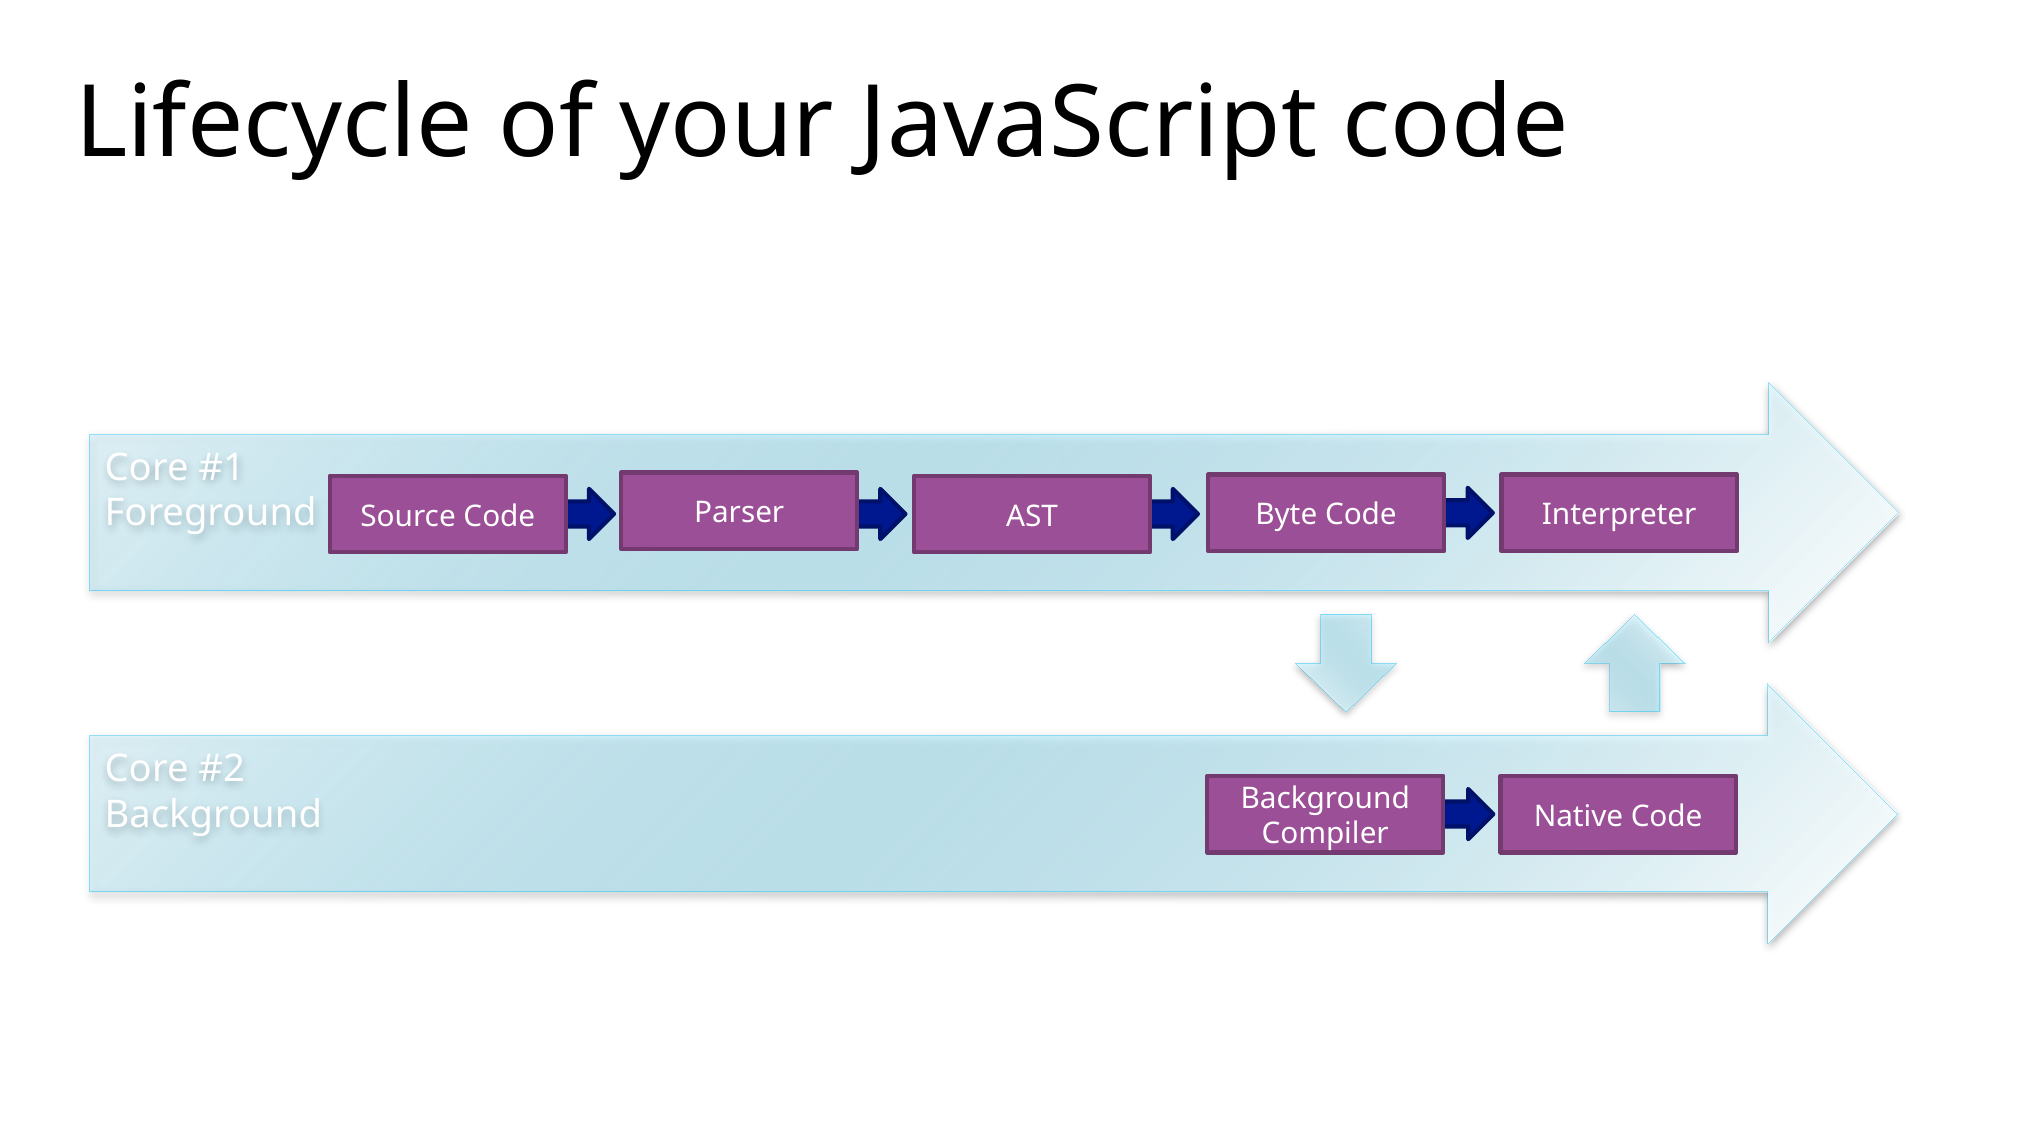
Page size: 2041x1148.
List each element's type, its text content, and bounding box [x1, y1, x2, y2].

text_box AST [912, 474, 1152, 554]
text_box Source Code [328, 474, 568, 554]
text_box [568, 486, 617, 541]
text_box Background Compiler [1205, 774, 1445, 855]
text_box Core #2 Background [89, 683, 1898, 944]
text_box [859, 486, 908, 541]
text_box Parser [619, 470, 859, 551]
title Lifecycle of your JavaScript code [45, 48, 1996, 199]
text_box [1446, 485, 1495, 540]
text_box Core #1 Foreground [89, 382, 1899, 643]
text_box Interpreter [1499, 472, 1739, 553]
text_box [1295, 614, 1397, 712]
text_box Native Code [1498, 774, 1738, 855]
text_box Byte Code [1206, 472, 1446, 553]
text_box [1584, 614, 1686, 712]
text_box [1152, 486, 1201, 541]
text_box [1445, 787, 1496, 842]
